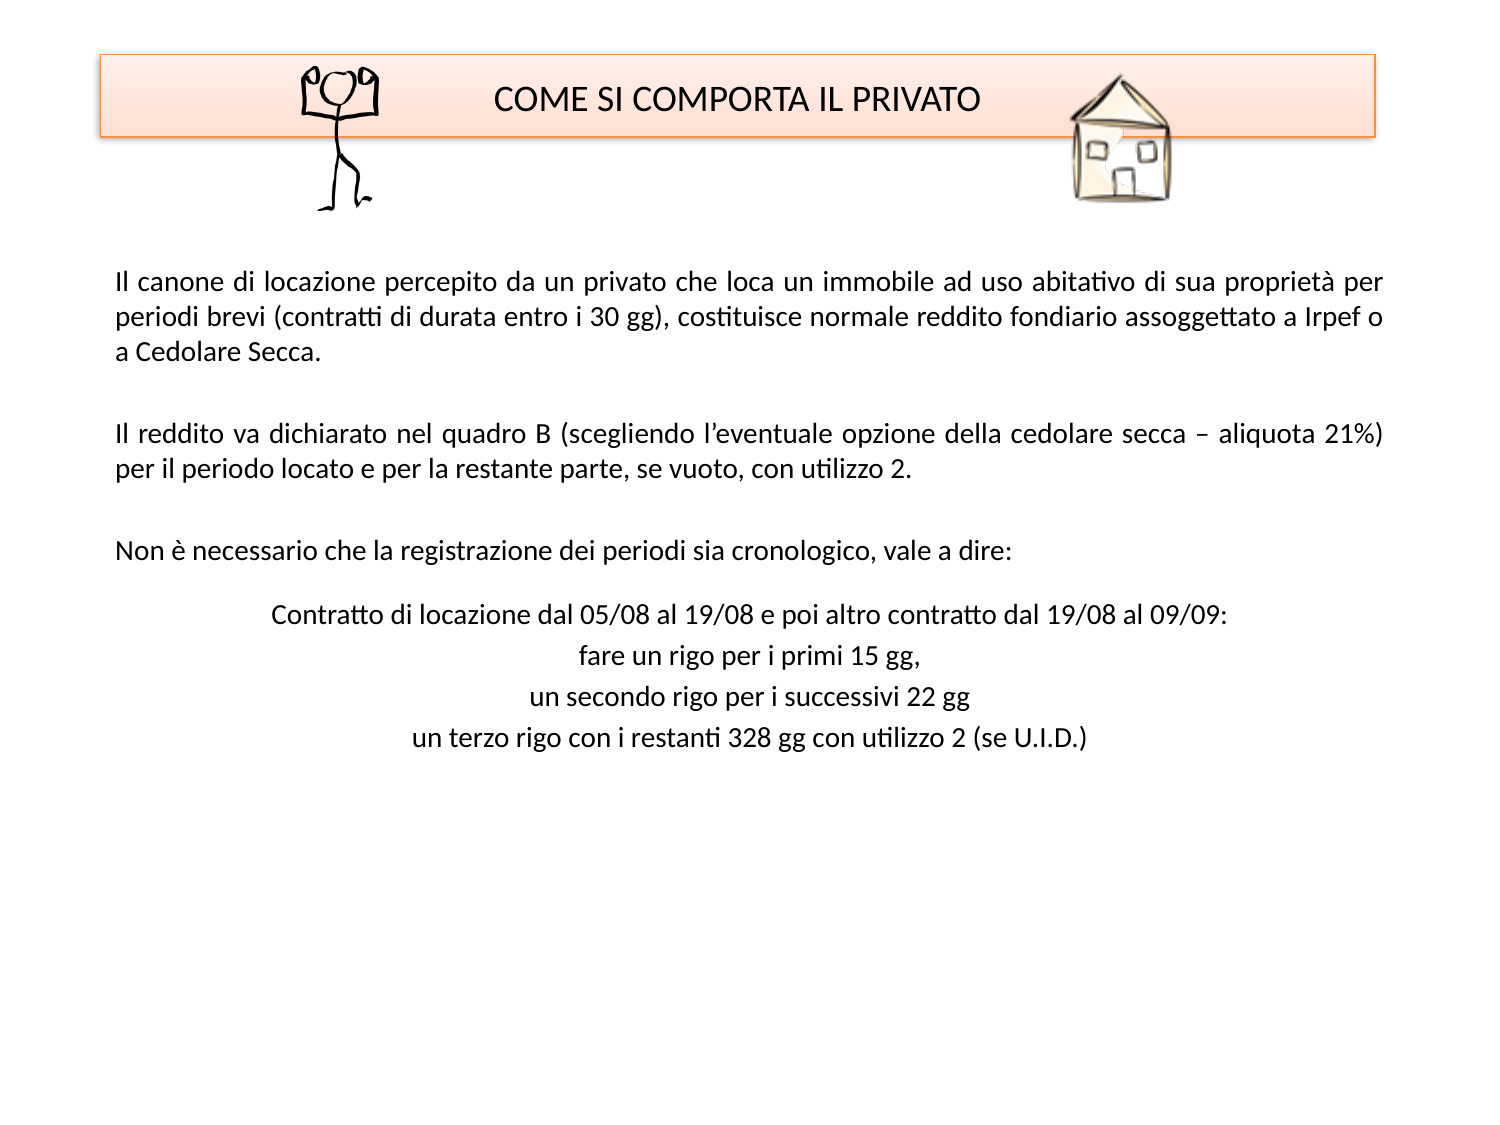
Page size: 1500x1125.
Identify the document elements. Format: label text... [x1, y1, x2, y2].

title COME SI COMPORTA IL PRIVATO [100, 54, 1376, 138]
subtitle Il canone di locazione percepito da un privato che loca un immobile ad uso abitativo di sua proprietà per periodi brevi (contratti di durata entro i 30 gg), costituisce normale reddito fondiario assoggettato a Irpef o a Cedolare Secca. Il reddito va dichiarato nel quadro B (scegliendo l’eventuale opzione della cedolare secca – aliquota 21%) per il periodo locato e per la restante parte, se vuoto, con utilizzo 2. Non è necessario che la registrazione dei periodi sia cronologico, vale a dire: Contratto di locazione dal 05/08 al 19/08 e poi altro contratto dal 19/08 al 09/09: fare un rigo per i primi 15 gg, un secondo rigo per i successivi 22 gg un terzo rigo con i restanti 328 gg con utilizzo 2 (se U.I.D.) [100, 172, 1400, 1048]
picture [300, 66, 379, 211]
picture [1064, 66, 1178, 211]
